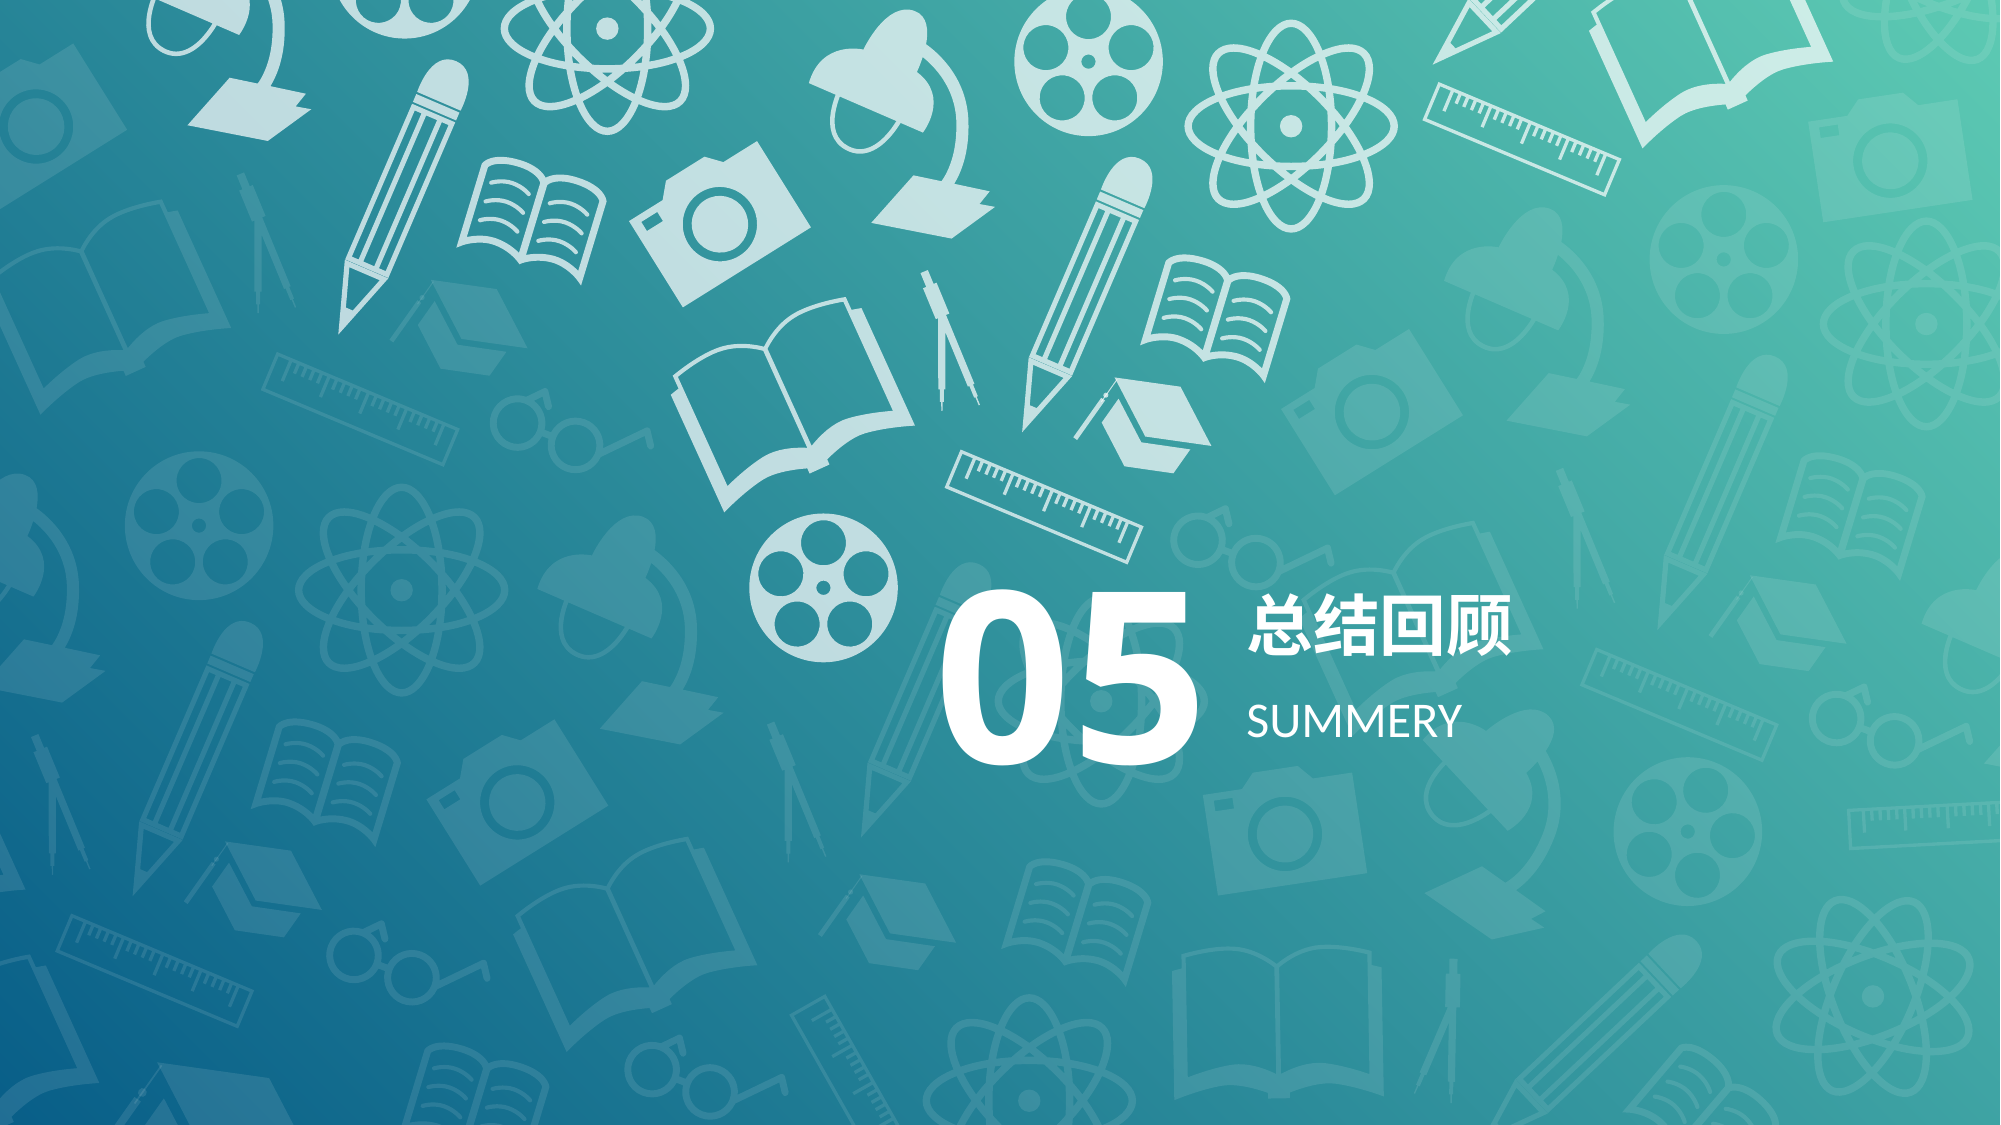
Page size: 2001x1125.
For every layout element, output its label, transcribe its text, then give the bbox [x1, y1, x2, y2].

list 总结回顾 [1231, 573, 1848, 685]
list 05 [919, 537, 1232, 835]
list SUMMERY [1231, 686, 1848, 756]
